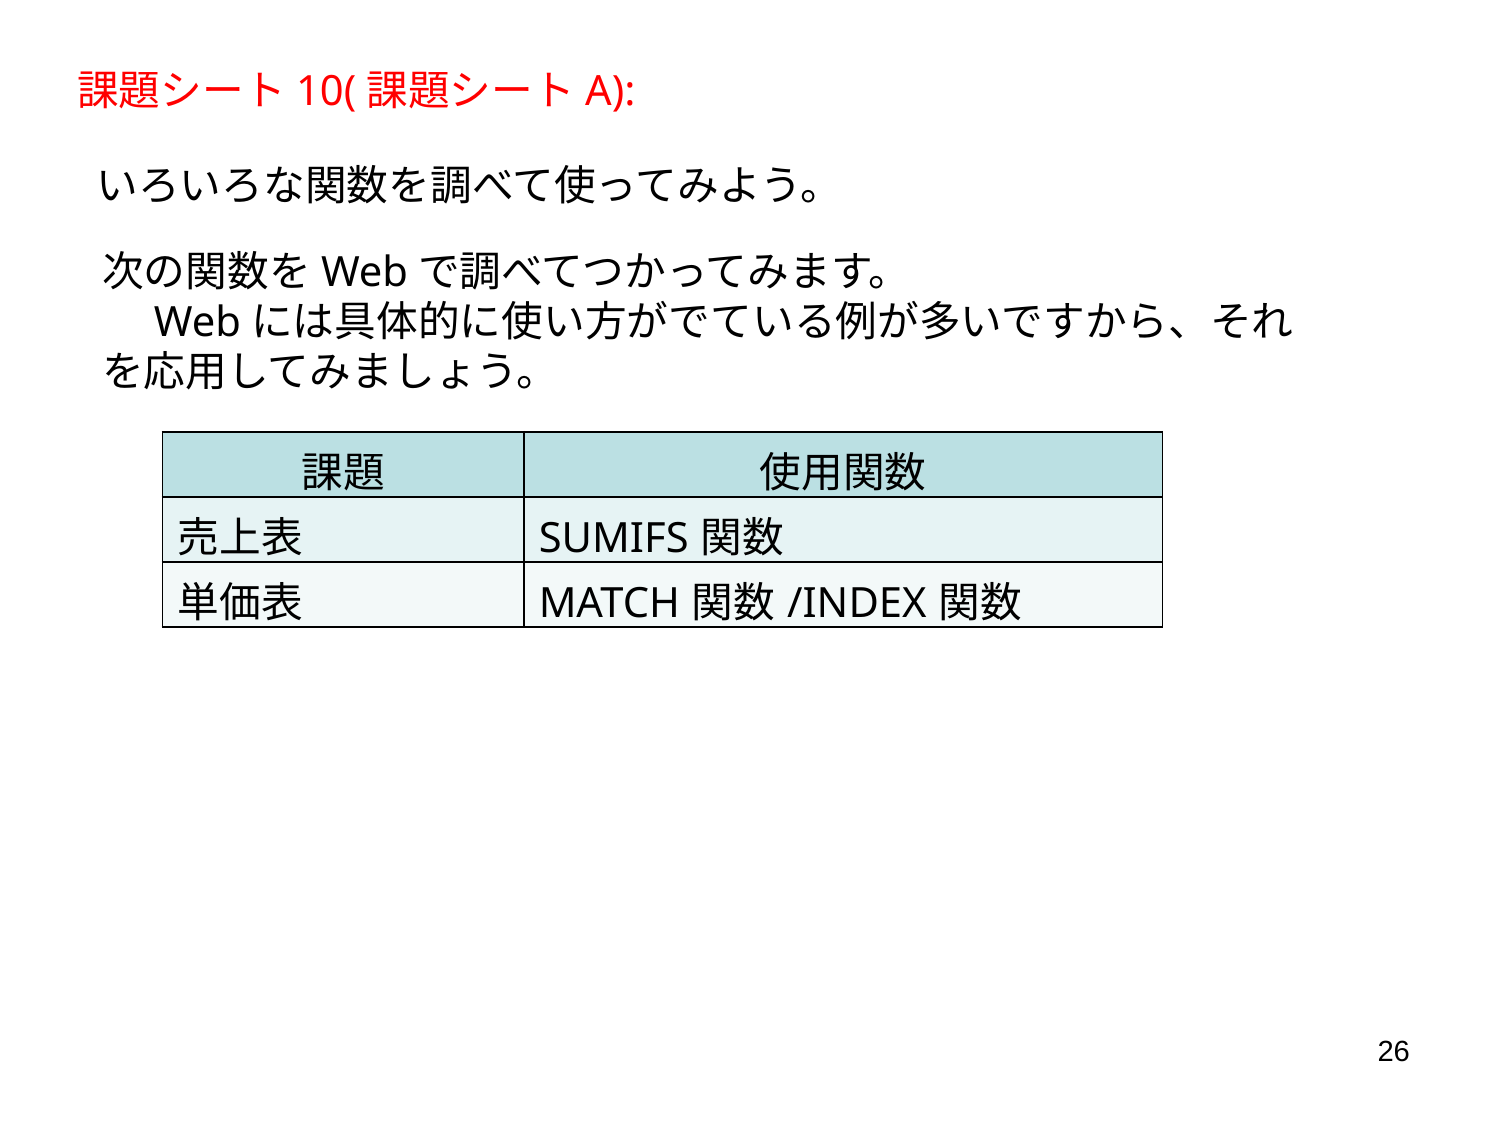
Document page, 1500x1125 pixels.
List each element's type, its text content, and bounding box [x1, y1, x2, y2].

table_cell 単価表 [163, 563, 523, 626]
text_box 次の関数をWebで調べてつかってみます。 Webには具体的に使い方がでている例が多いですから、それを応用してみましょう。 [87, 237, 1341, 603]
table_cell MATCH関数/INDEX関数 [525, 563, 1162, 626]
table_cell 売上表 [163, 498, 523, 561]
table_header 使用関数 [525, 433, 1162, 496]
text_box いろいろな関数を調べて使ってみよう。 [62, 151, 1125, 216]
slide_number 26 [1074, 1024, 1425, 1103]
table_header 課題 [163, 433, 523, 496]
text_box 課題シート10(課題シートA): [62, 56, 1366, 121]
table_cell SUMIFS関数 [525, 498, 1162, 561]
